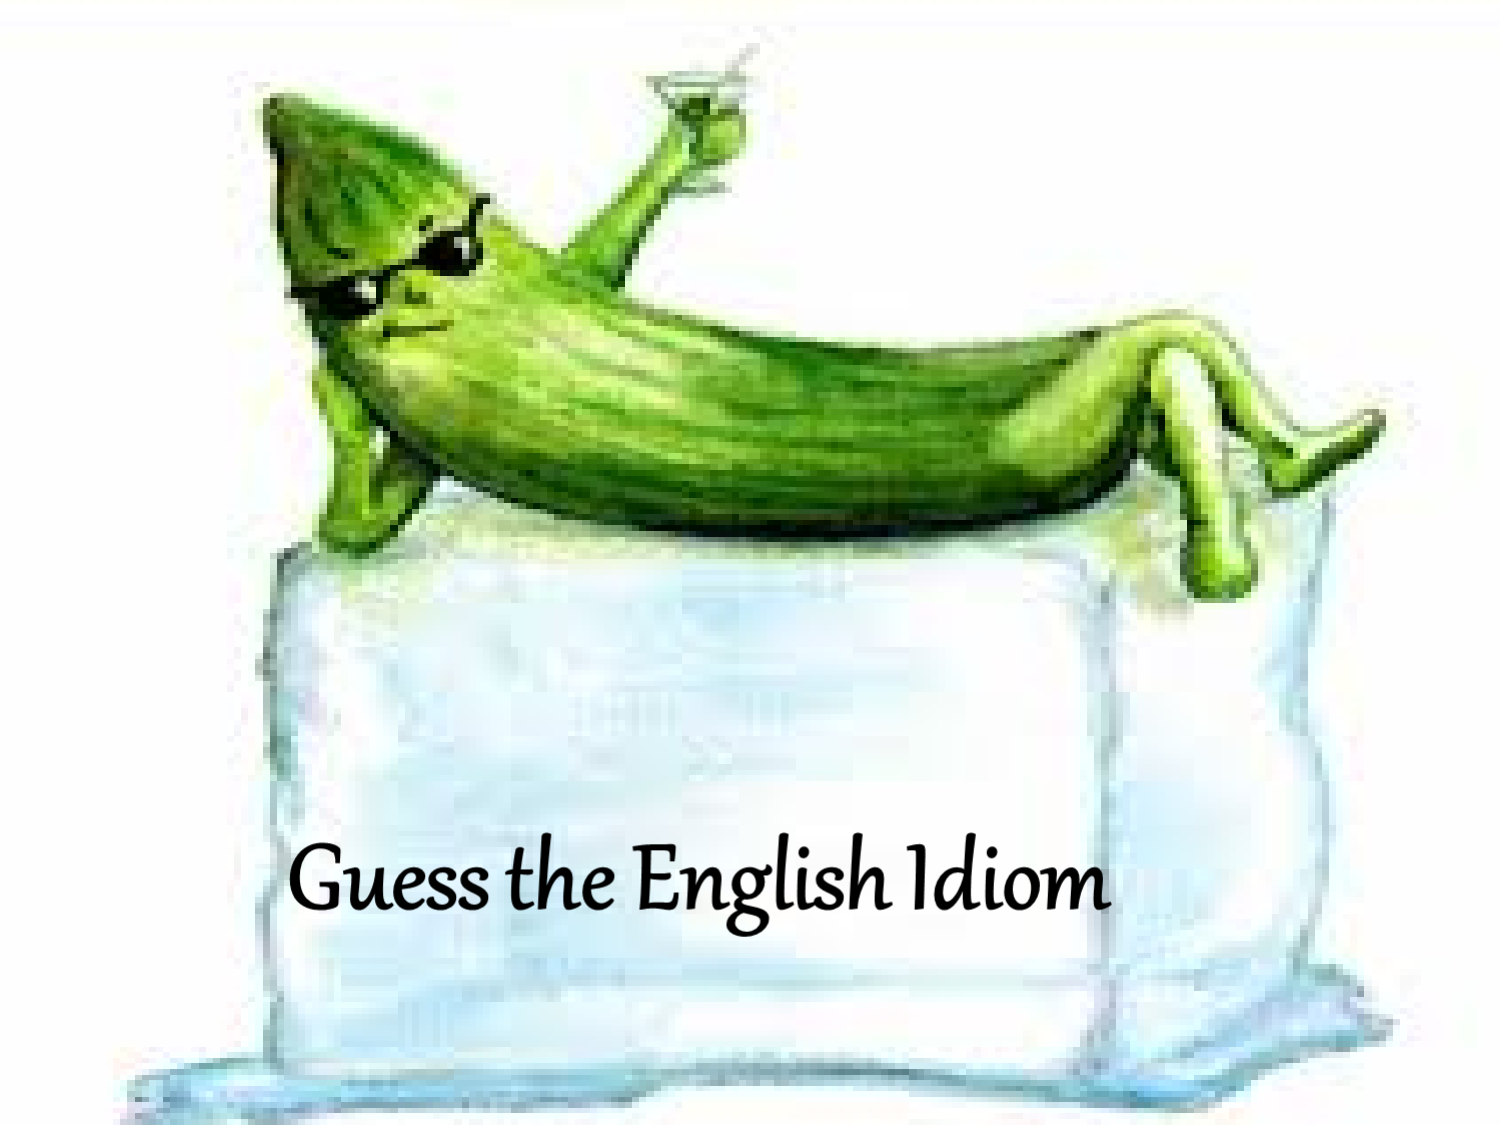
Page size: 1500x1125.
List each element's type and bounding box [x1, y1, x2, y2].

picture [218, 762, 1238, 1003]
list [0, 0, 1500, 1125]
